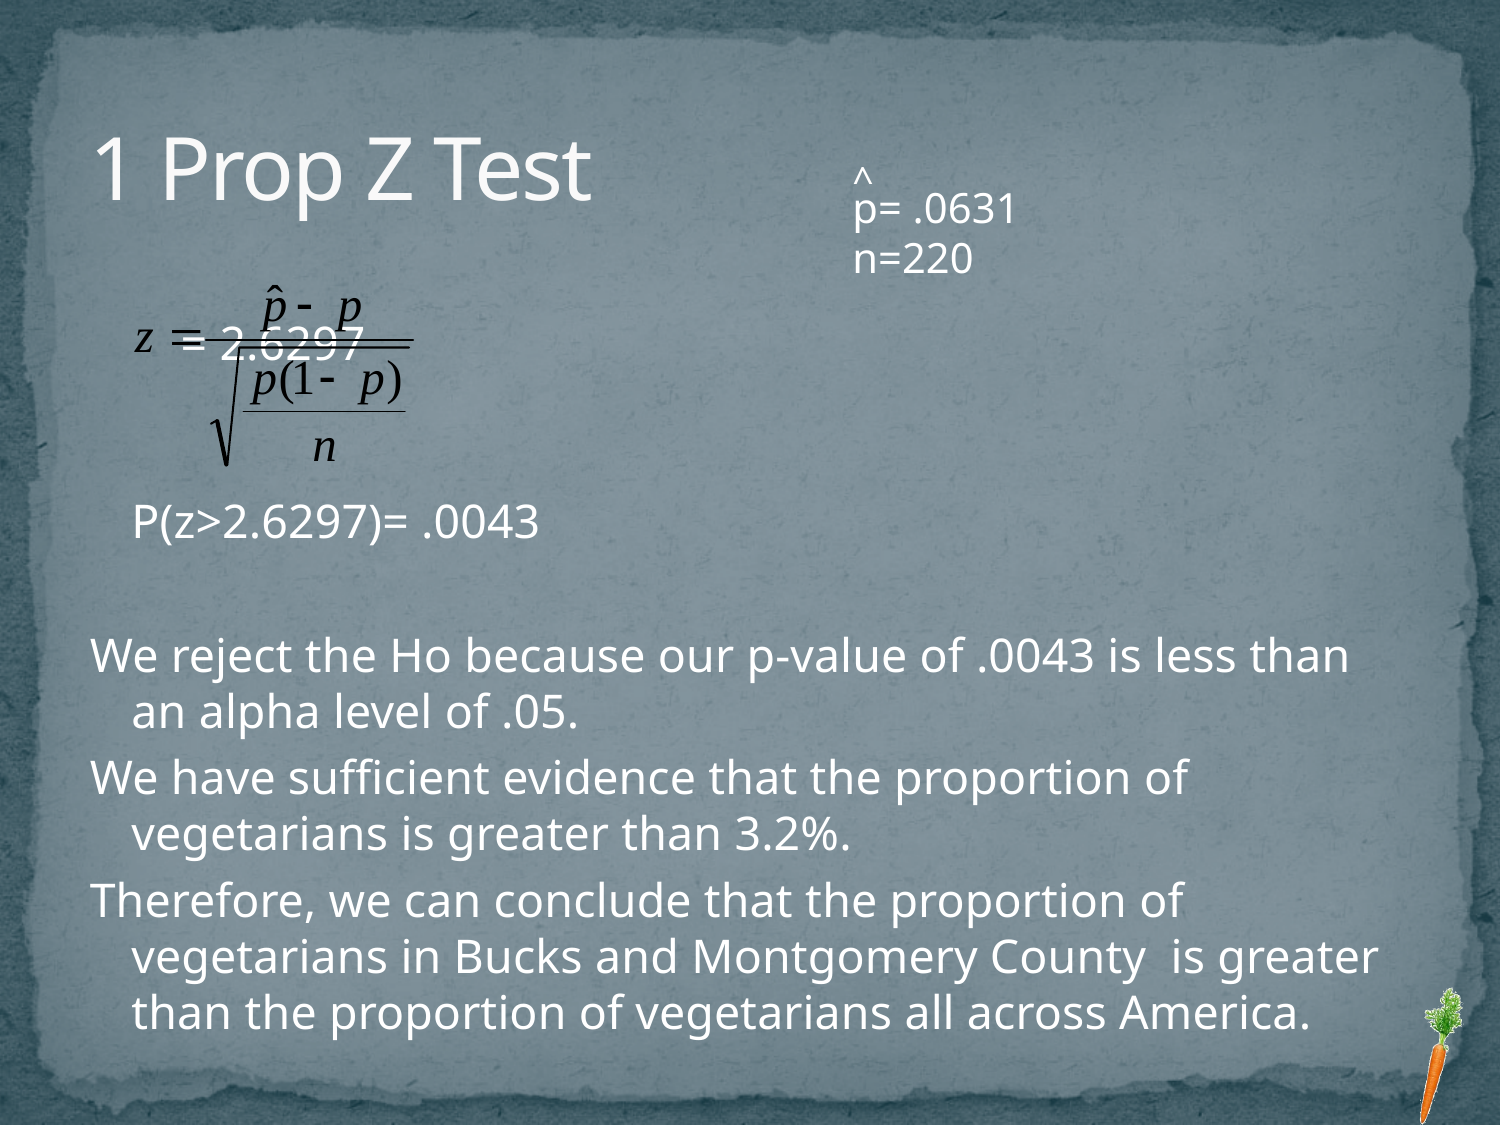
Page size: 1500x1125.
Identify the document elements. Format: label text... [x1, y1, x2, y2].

list = 2.6297 P(z>2.6297)= .0043 We reject the Ho because our p-value of .0043 is less than an alpha level of .05. We have sufficient evidence that the proportion of vegetarians is greater than 3.2%. Therefore, we can conclude that the proportion of vegetarians in Bucks and Montgomery County is greater than the proportion of vegetarians all across America. [75, 249, 1400, 1100]
picture [1412, 987, 1467, 1125]
text_box p= .0631 n=220 [837, 174, 1225, 290]
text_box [126, 276, 423, 475]
title 1 Prop Z Test [74, 24, 1425, 225]
text_box ^ [837, 149, 1000, 210]
